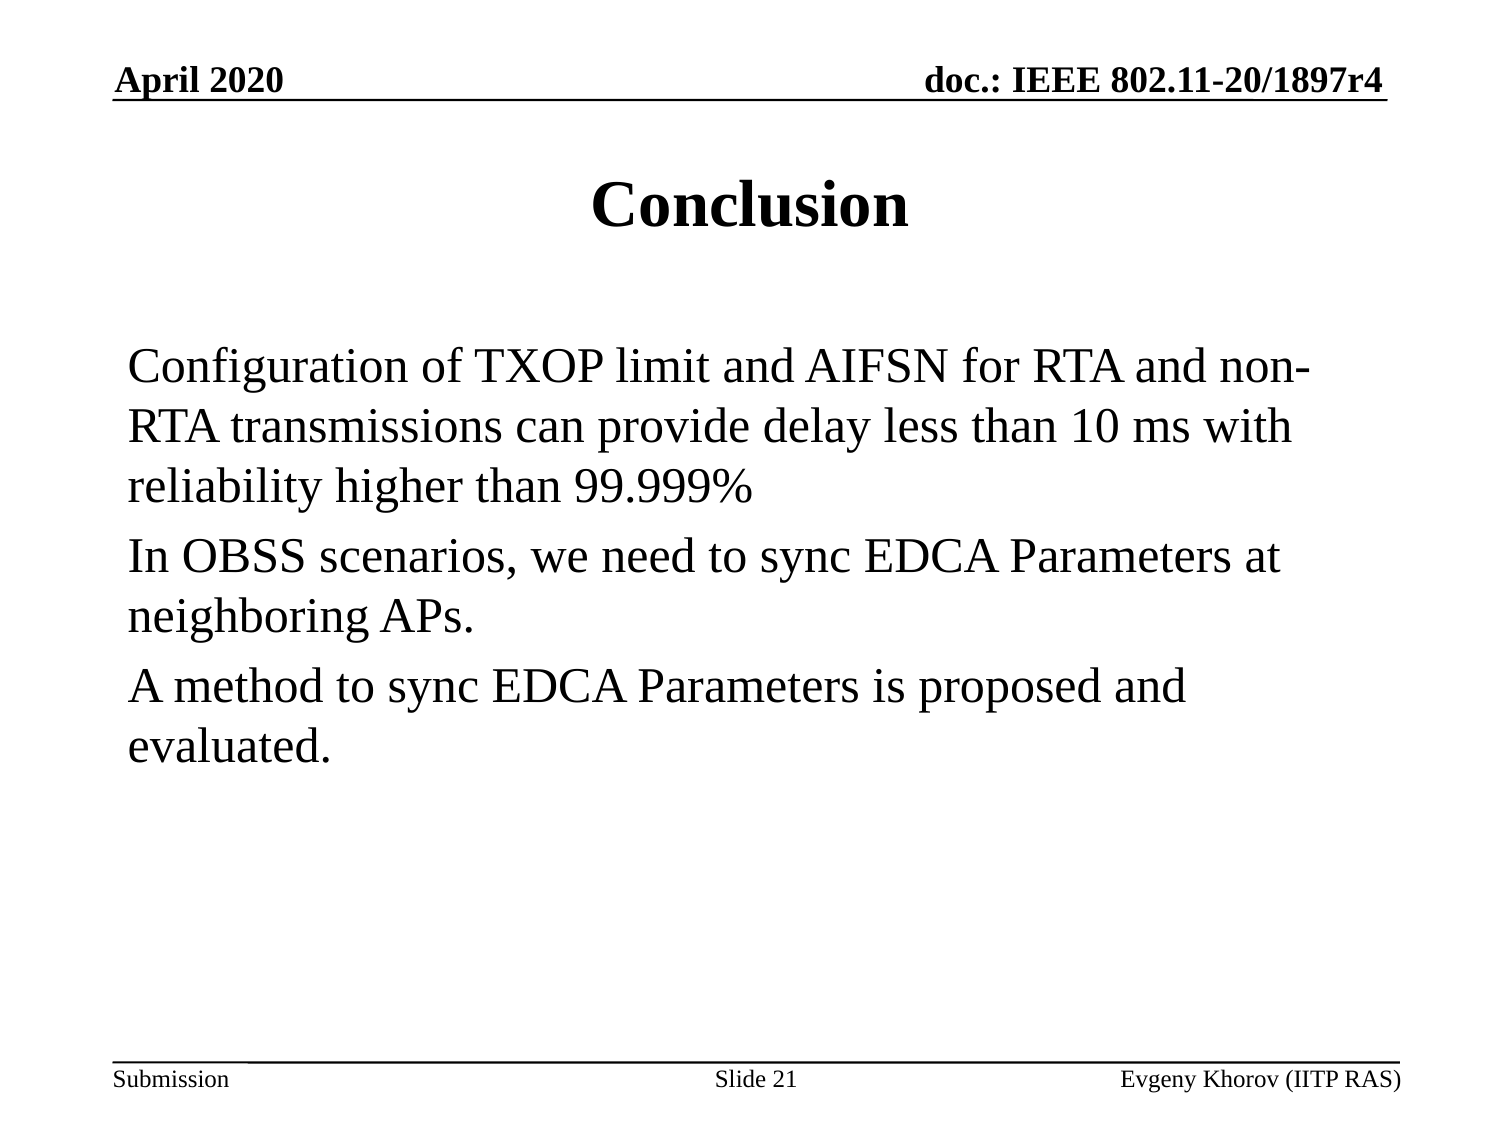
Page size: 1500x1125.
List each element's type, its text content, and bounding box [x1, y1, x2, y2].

slide_number 21 [712, 1061, 800, 1093]
title Conclusion [112, 112, 1388, 288]
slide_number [114, 54, 286, 101]
list Configuration of TXOP limit and AIFSN for RTA and non-RTA transmissions can provide delay less than 10 ms with reliability higher than 99.999% In OBSS scenarios, we need to sync EDCA Parameters at neighboring APs. A method to sync EDCA Parameters is proposed and evaluated. [112, 324, 1388, 1001]
footer Evgeny Khorov (IITP RAS) [949, 1061, 1402, 1093]
